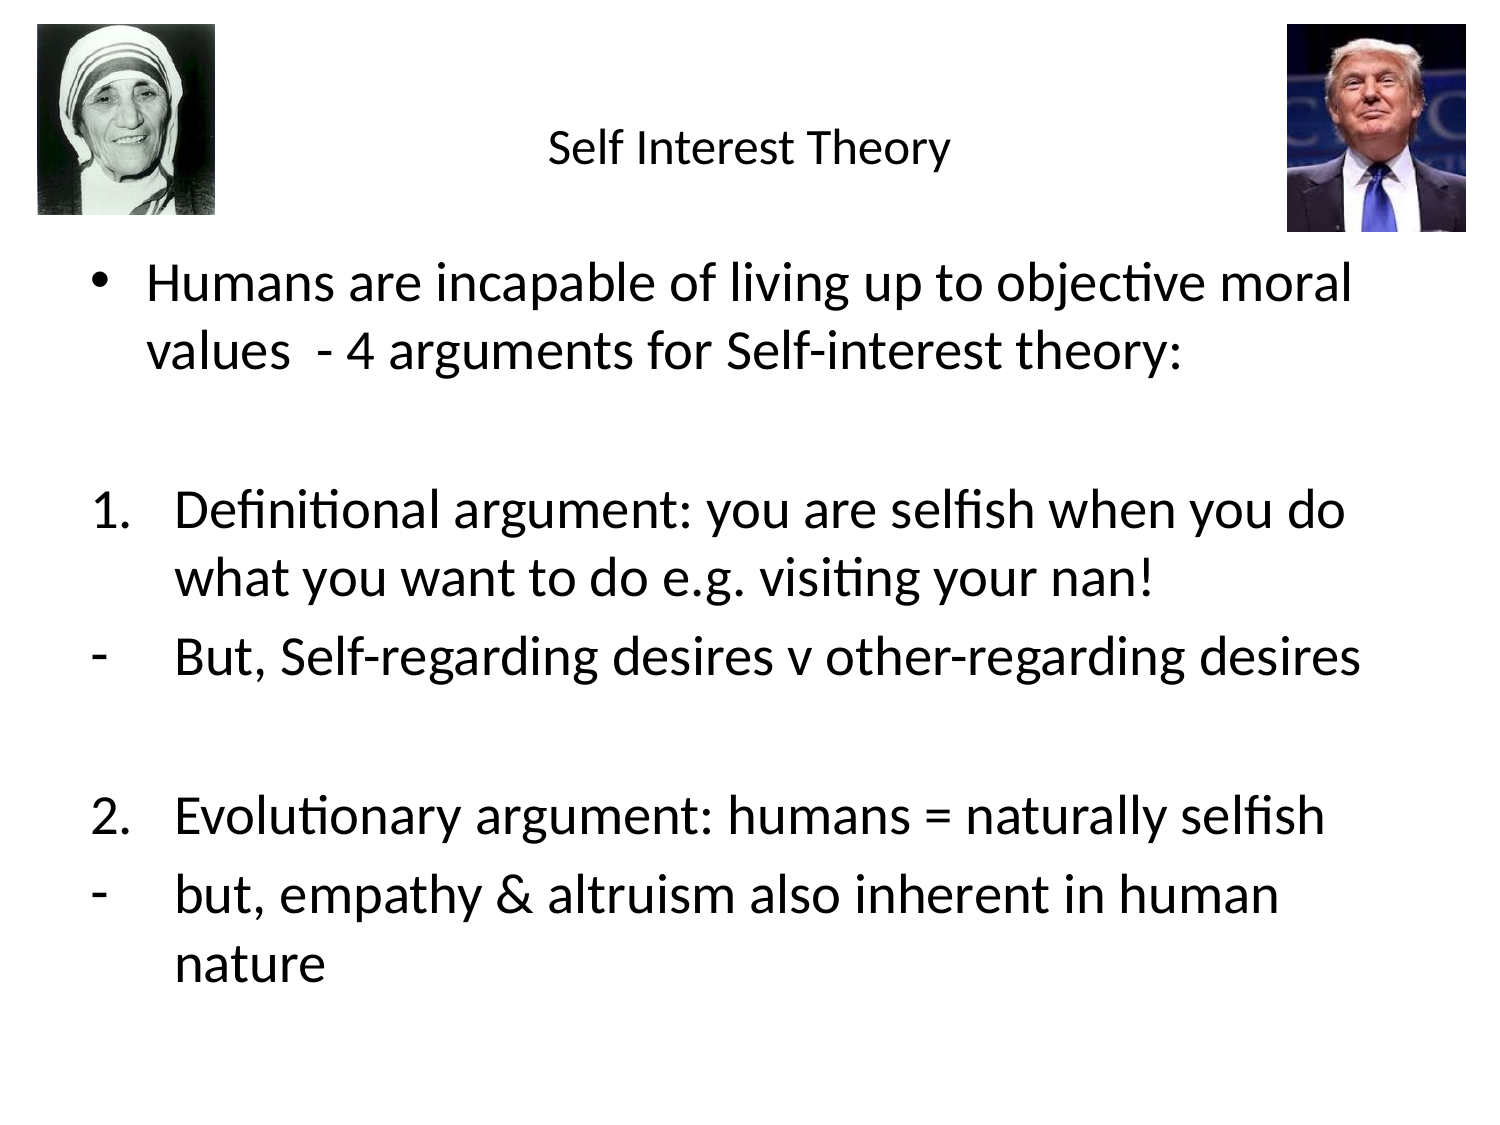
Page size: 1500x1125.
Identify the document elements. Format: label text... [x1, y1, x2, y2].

title Self Interest Theory [75, 45, 1282, 233]
list Humans are incapable of living up to objective moral values - 4 arguments for Self-interest theory: Definitional argument: you are selfish when you do what you want to do e.g. visiting your nan! But, Self-regarding desires v other-regarding desires Evolutionary argument: humans = naturally selfish but, empathy & altruism also inherent in human nature [75, 237, 1425, 1005]
picture [1287, 24, 1466, 232]
picture [37, 24, 215, 216]
